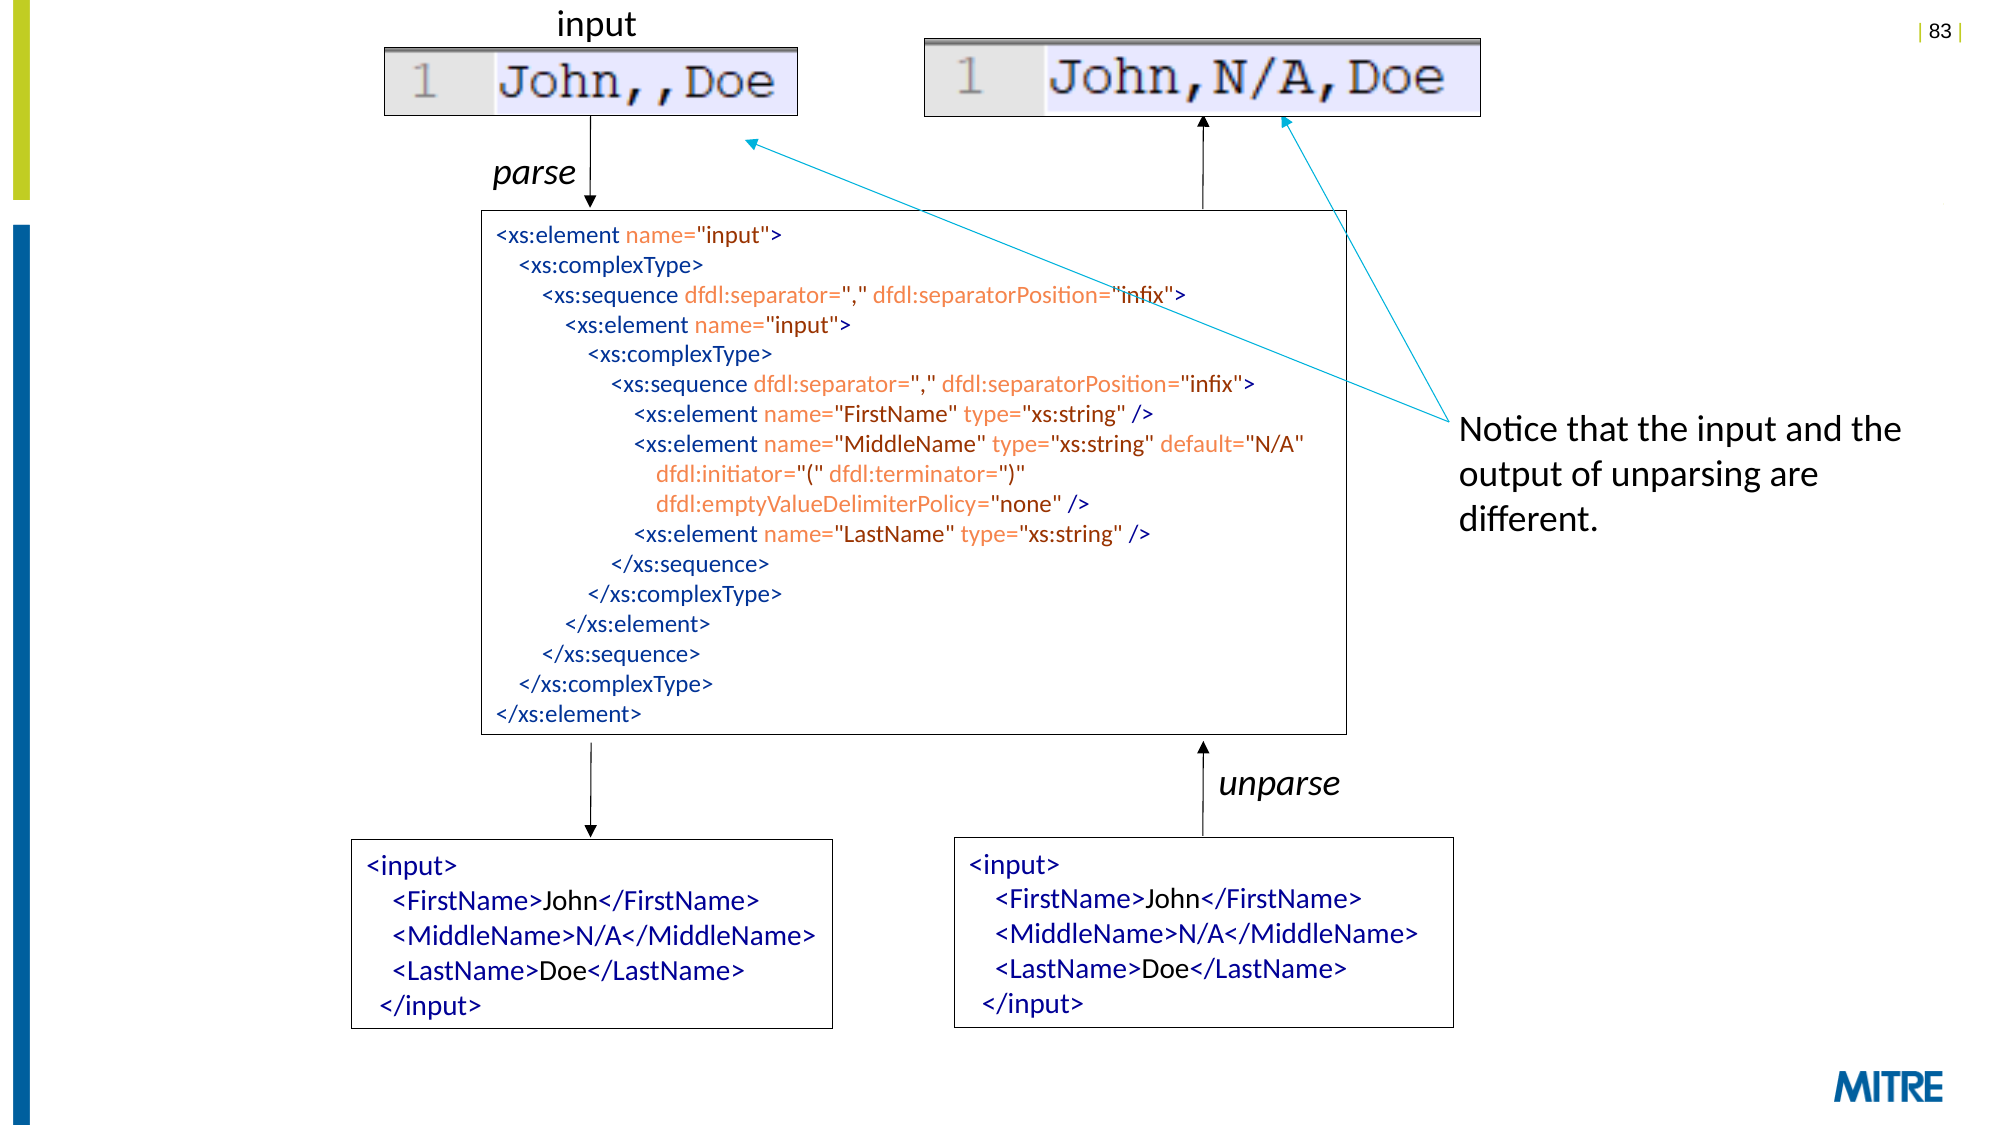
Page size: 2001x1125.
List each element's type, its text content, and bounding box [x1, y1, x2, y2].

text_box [744, 139, 1450, 423]
picture [384, 47, 797, 117]
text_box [1281, 117, 1450, 422]
text_box Notice that the input and the output of unparsing are different. [1444, 396, 1928, 547]
picture [1834, 1068, 1945, 1109]
text_box <input> <FirstName>John</FirstName> <MiddleName>N/A</MiddleName> <LastName>Doe</LastName> </input> [954, 837, 1454, 1028]
text_box input [541, 0, 652, 47]
text_box unparse [1204, 750, 1356, 811]
text_box <input> <FirstName>John</FirstName> <MiddleName>N/A</MiddleName> <LastName>Doe</LastName> </input> [351, 839, 833, 1029]
text_box <xs:element name="input"> <xs:complexType> <xs:sequence dfdl:separator="," dfdl:separatorPosition="infix"> <xs:element name="input"> <xs:complexType> <xs:sequence dfdl:separator="," dfdl:separatorPosition="infix"> <xs:element name="FirstName" type="xs:string" /> <xs:element name="MiddleName" type="xs:string" default="N/A" dfdl:initiator="(" dfdl:terminator=")" dfdl:emptyValueDelimiterPolicy="none" /> <xs:element name="LastName" type="xs:string" /> </xs:sequence> </xs:complexType> </xs:element> </xs:sequence> </xs:complexType> </xs:element> [481, 210, 1347, 735]
picture [924, 38, 1481, 117]
text_box parse [477, 139, 589, 200]
